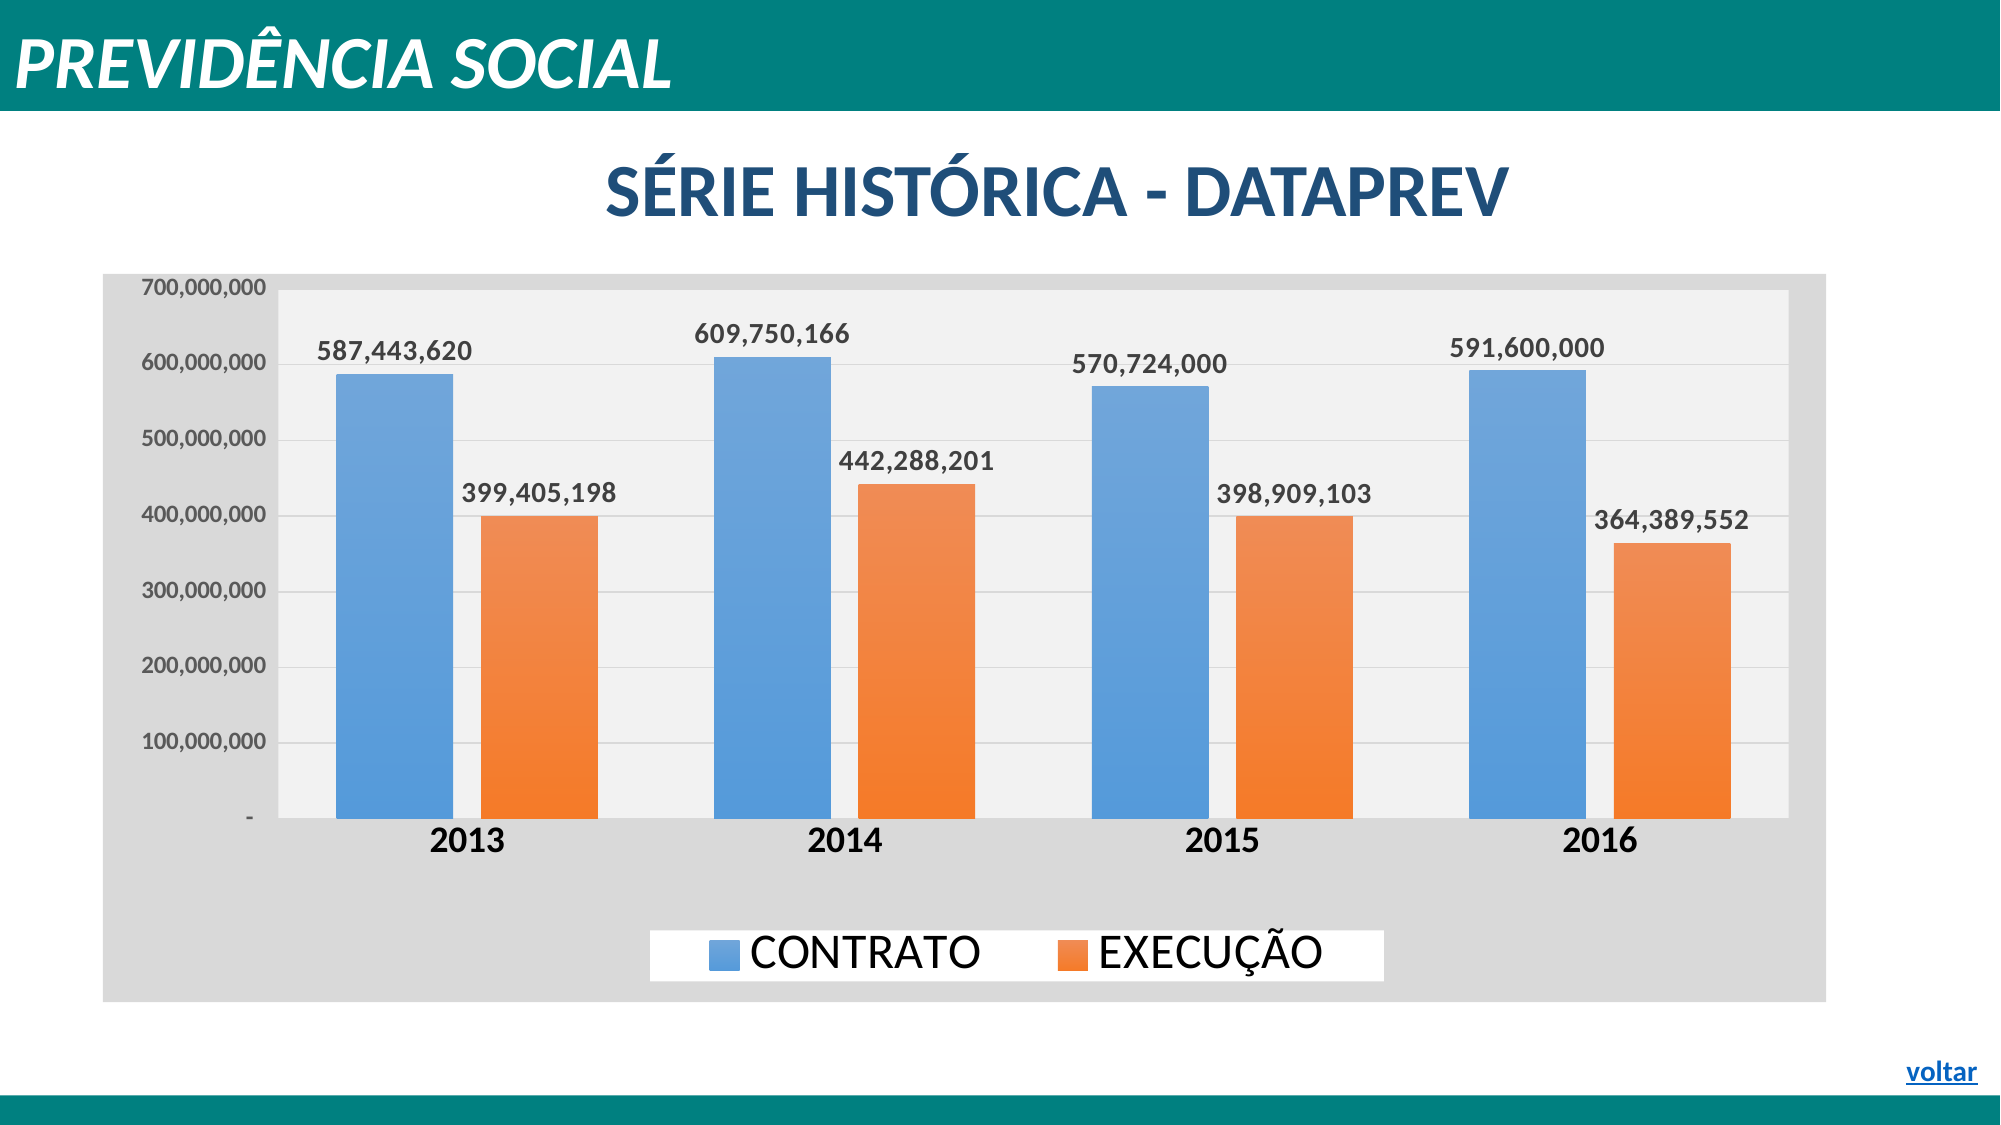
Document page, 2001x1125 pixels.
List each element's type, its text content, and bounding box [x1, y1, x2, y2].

title SÉRIE HISTÓRICA - DATAPREV [198, 149, 1918, 236]
chart [102, 273, 1827, 1003]
text_box voltar [1891, 1044, 2000, 1095]
text_box [0, 1095, 2000, 1125]
text_box PREVIDÊNCIA SOCIAL [0, 0, 2000, 111]
